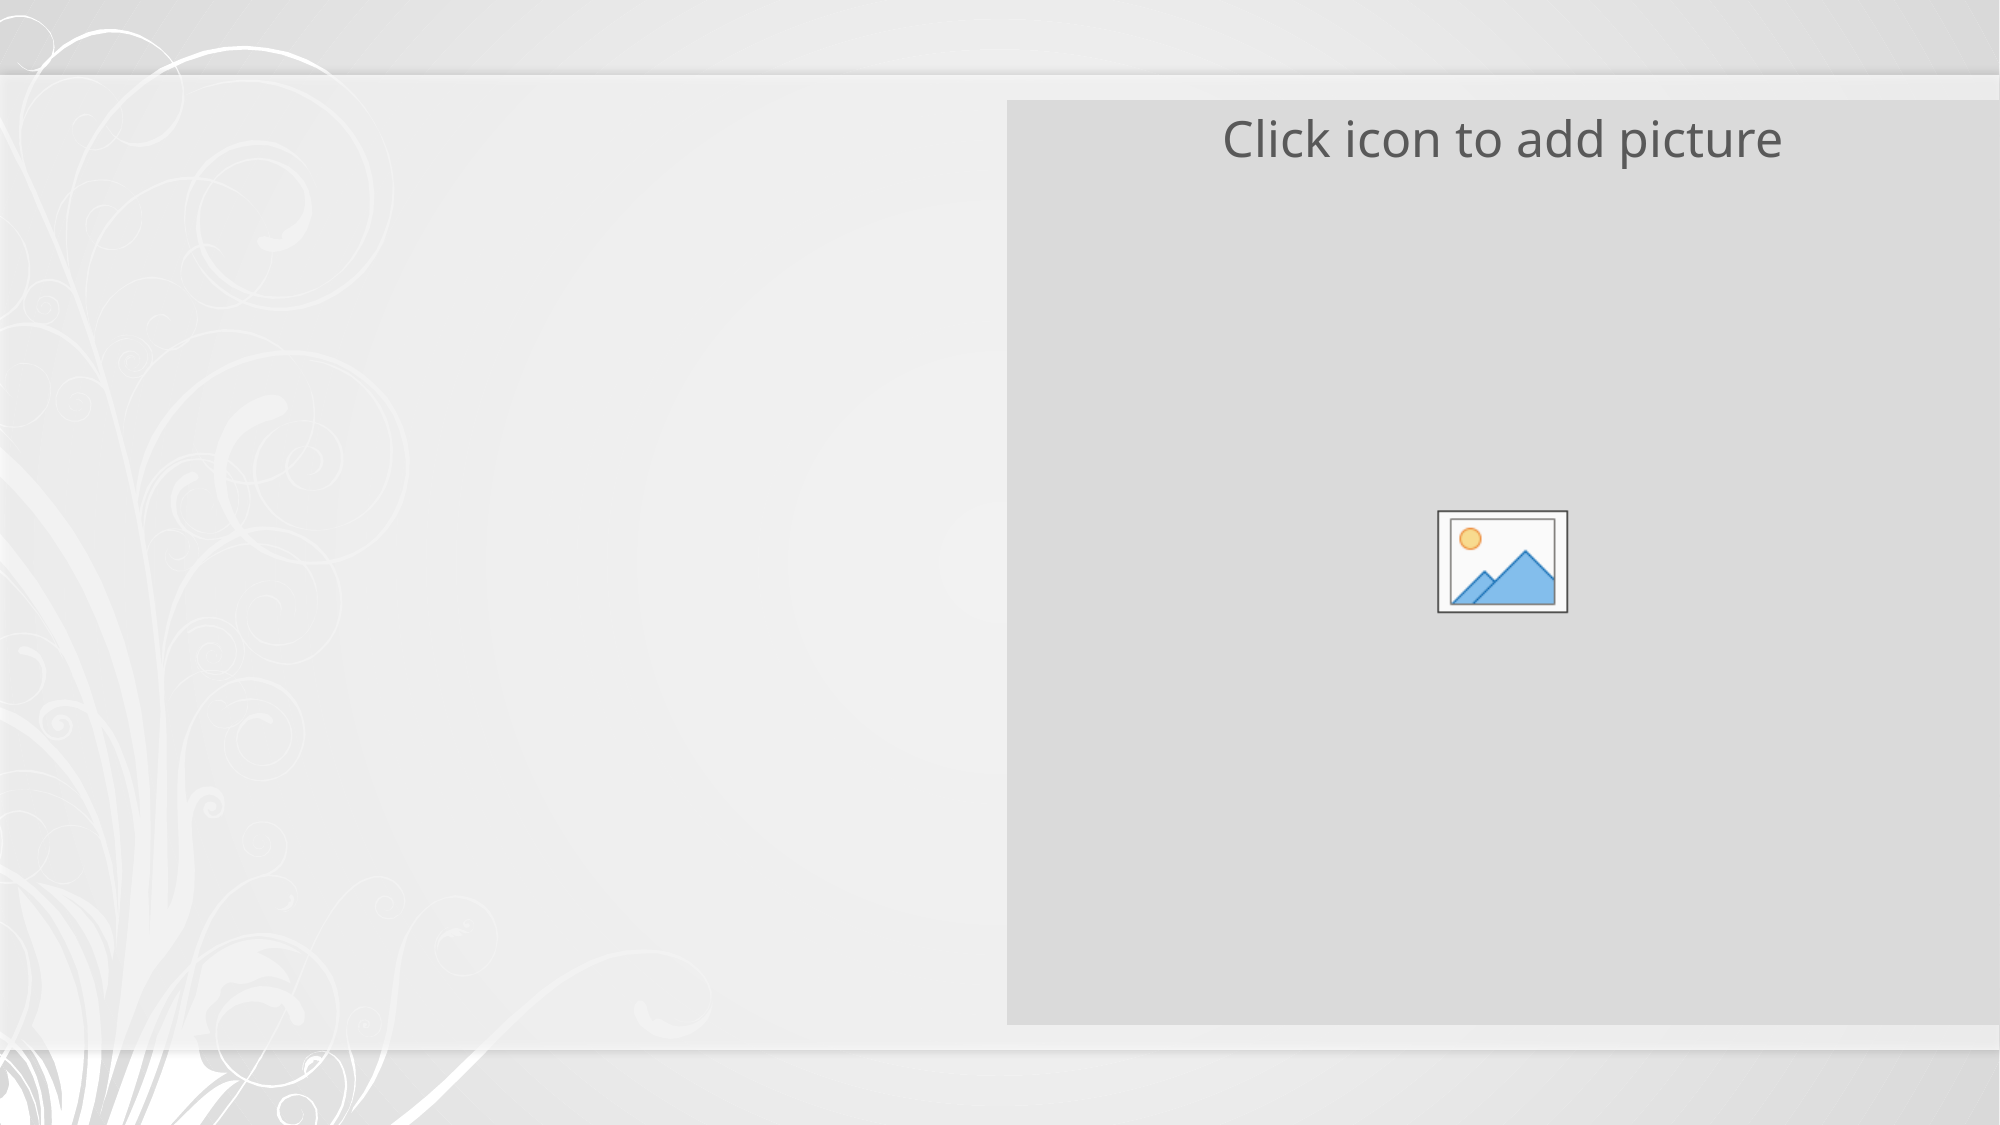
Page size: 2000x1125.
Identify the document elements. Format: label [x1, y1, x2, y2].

picture [1007, 99, 2000, 1025]
